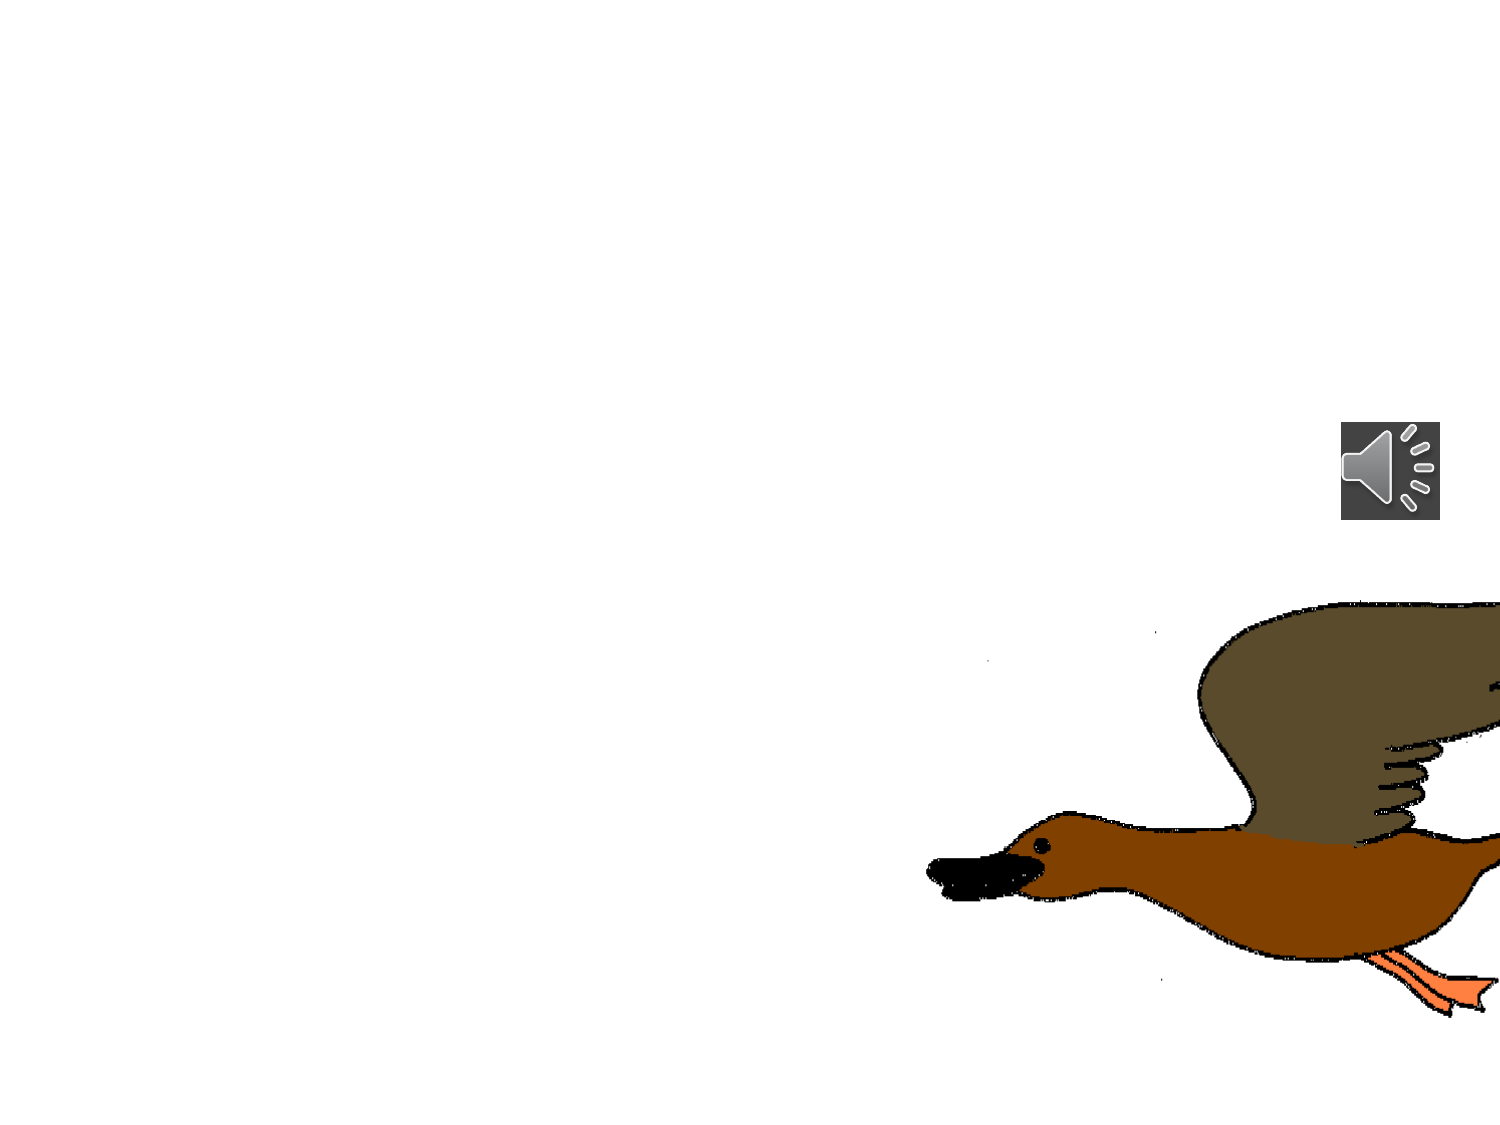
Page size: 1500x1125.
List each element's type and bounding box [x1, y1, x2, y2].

picture [879, 562, 1500, 1061]
picture [1340, 420, 1441, 521]
